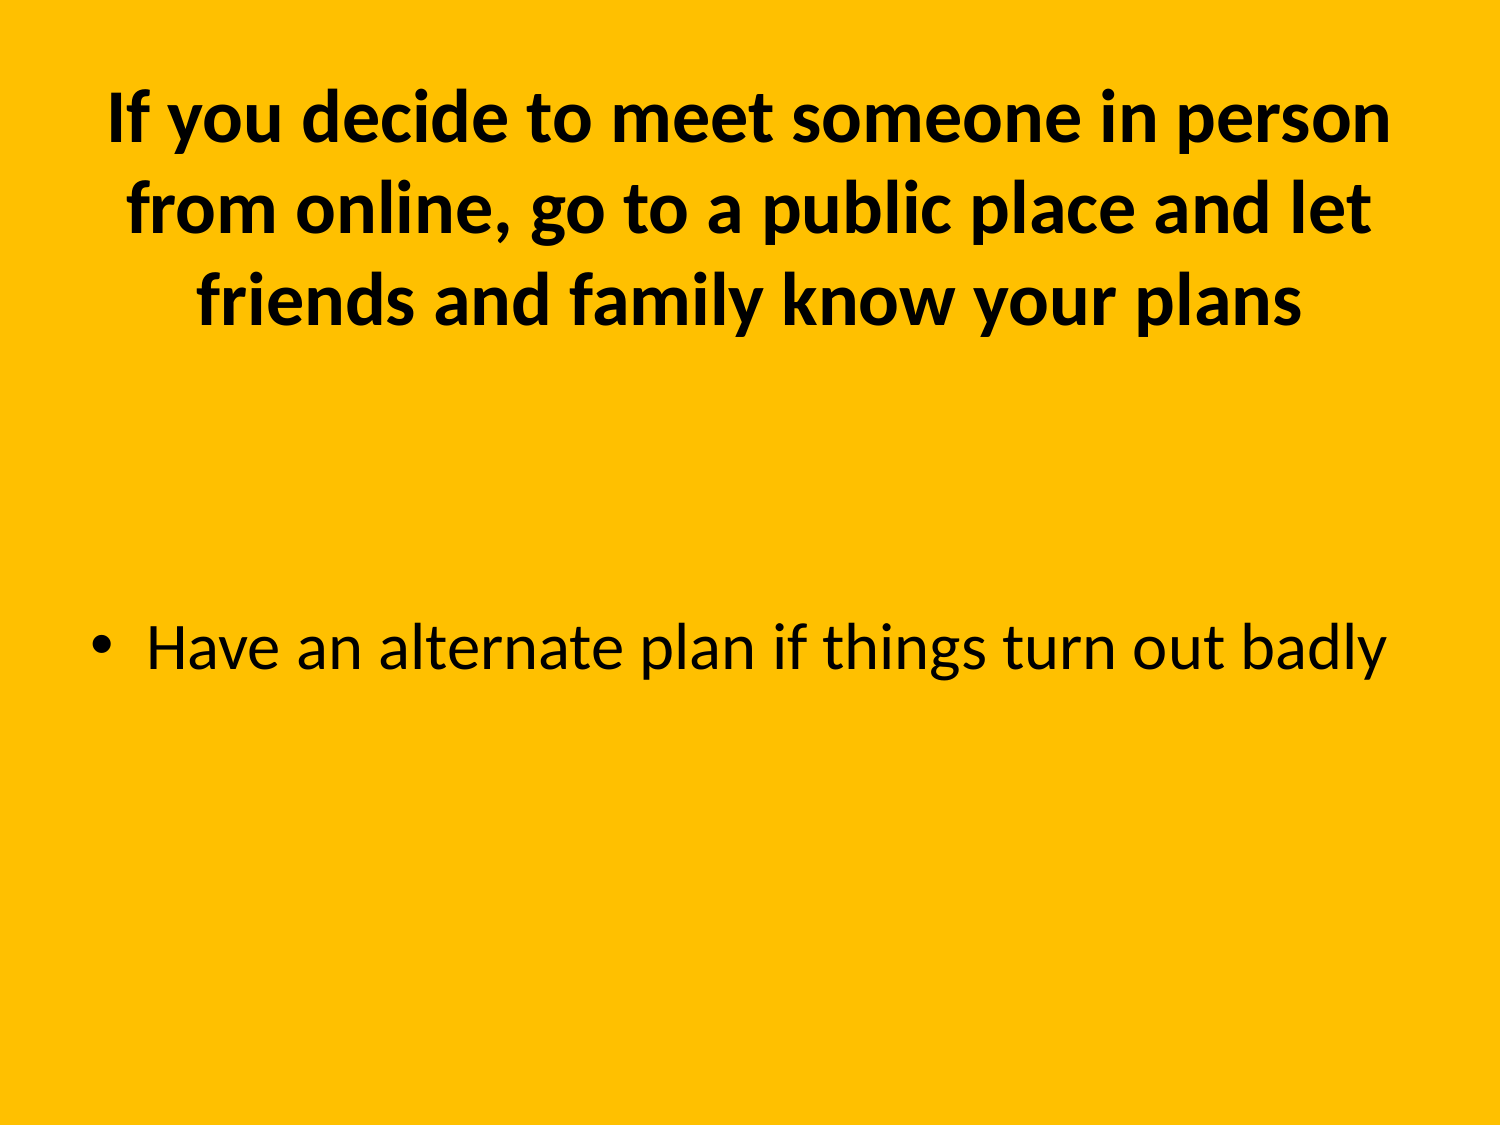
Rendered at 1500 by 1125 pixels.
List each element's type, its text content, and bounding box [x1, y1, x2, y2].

list Have an alternate plan if things turn out badly [75, 408, 1425, 1005]
title If you decide to meet someone in person from online, go to a public place and let friends and family know your plans [75, 45, 1425, 362]
